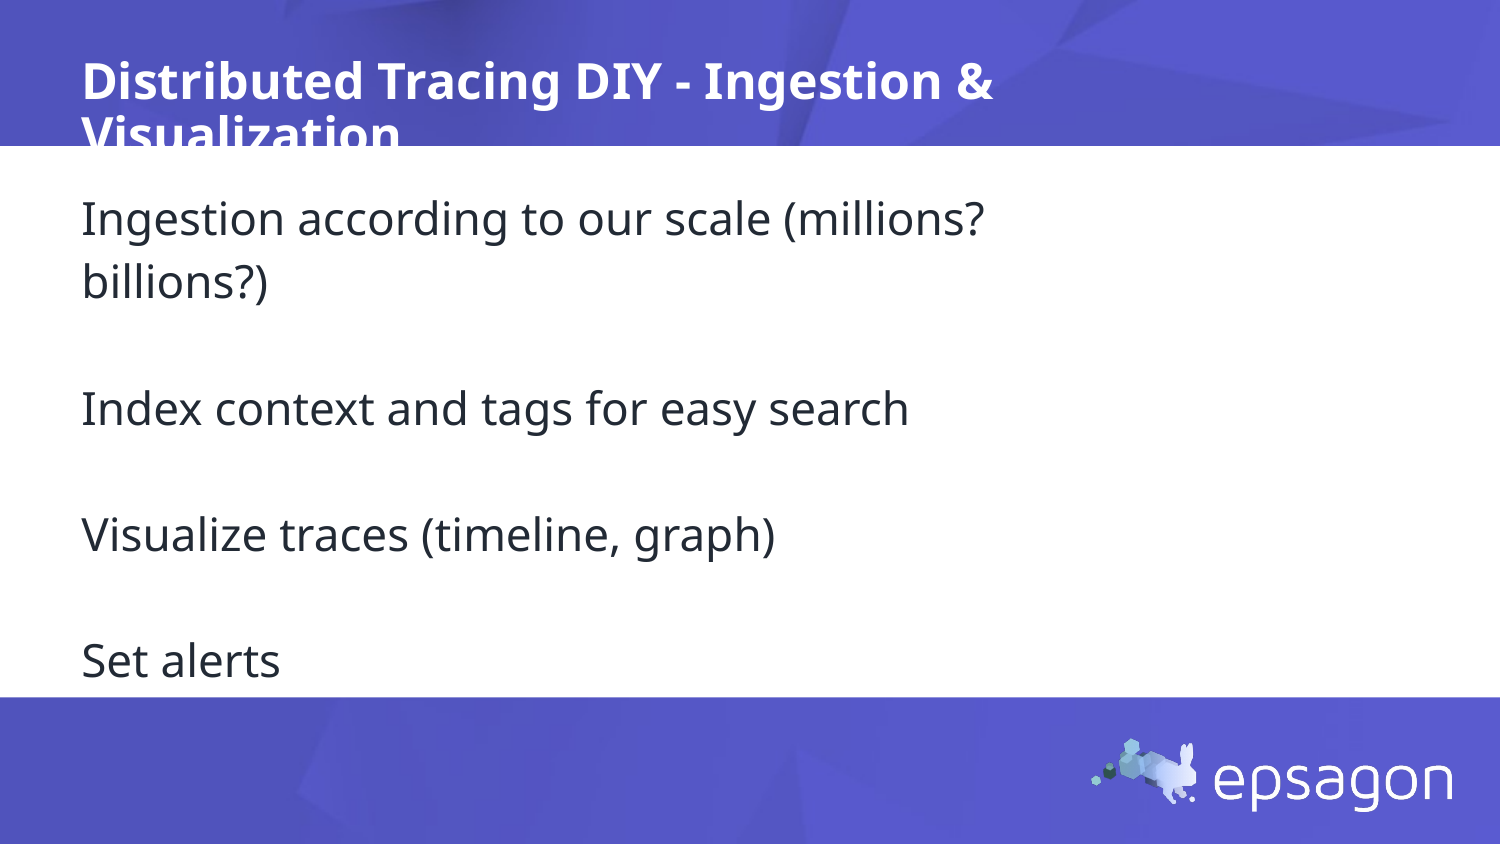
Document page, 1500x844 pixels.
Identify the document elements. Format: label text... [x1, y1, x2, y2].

text_box Ingestion according to our scale (millions? billions?) Index context and tags for easy search Visualize traces (timeline, graph) Set alerts [66, 174, 1171, 654]
picture [0, 698, 1500, 844]
picture [0, 0, 1500, 146]
list Distributed Tracing DIY - Ingestion & Visualization [73, 52, 1298, 122]
